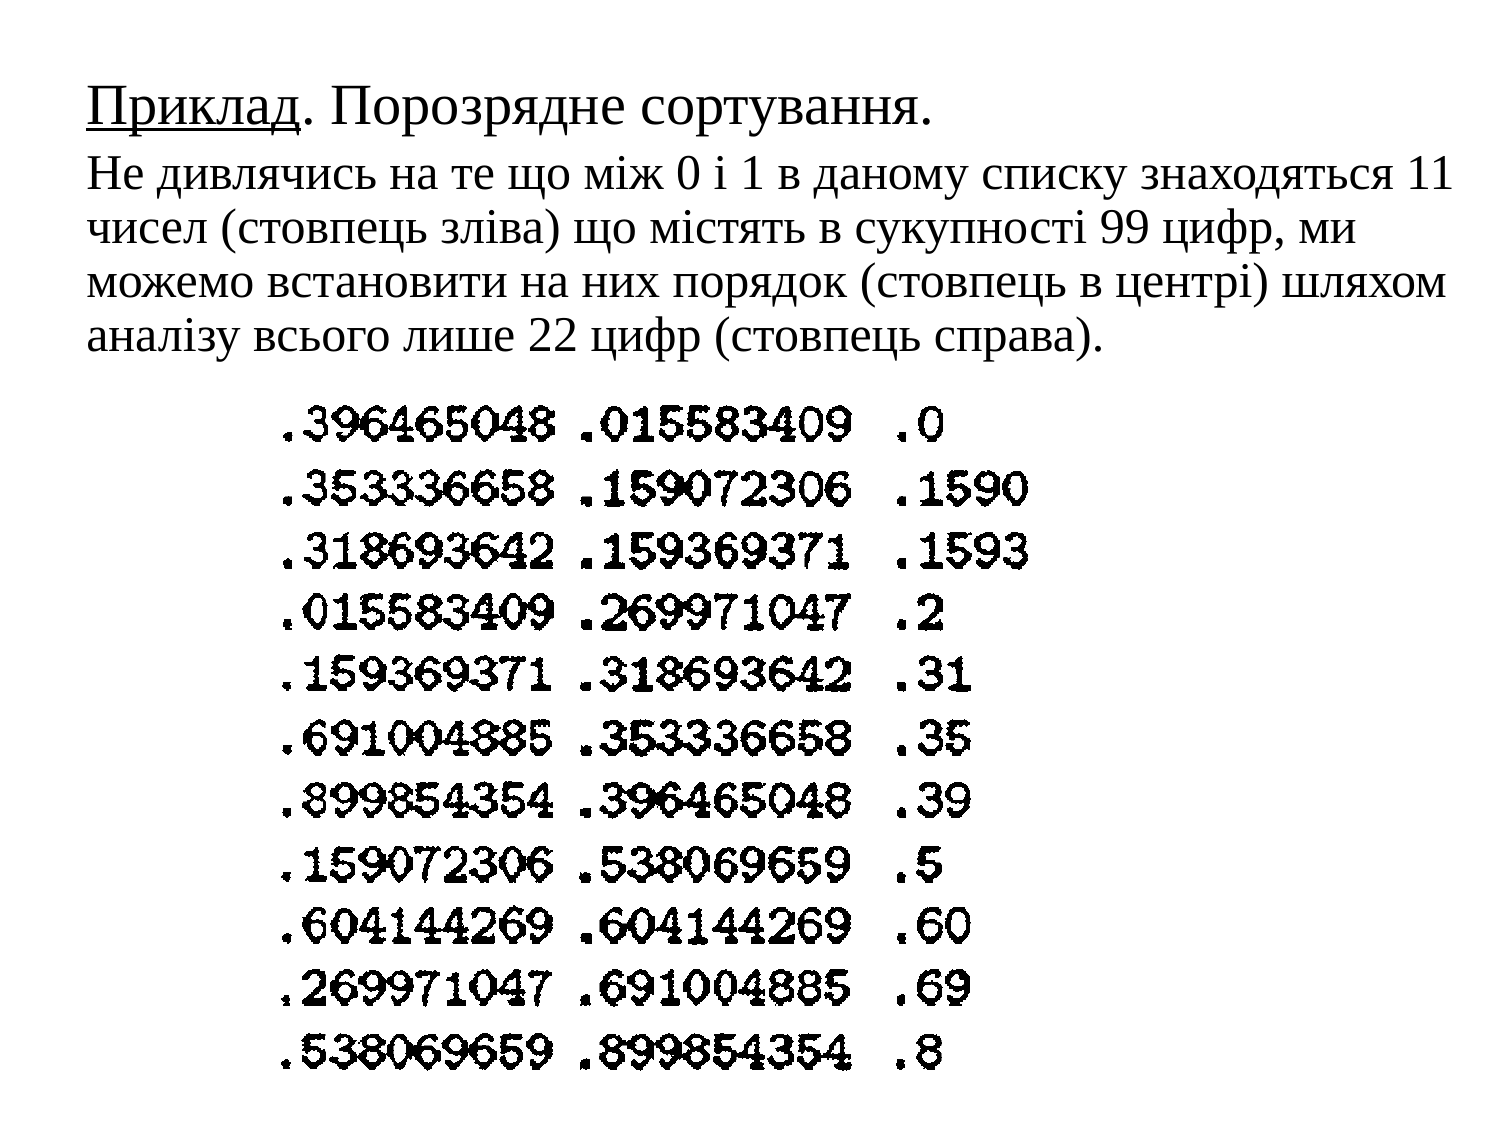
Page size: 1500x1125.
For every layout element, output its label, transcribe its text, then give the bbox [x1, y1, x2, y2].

list Приклад. Порозрядне сортування. Не дивлячись на те що між 0 і 1 в даному списку знаходяться 11 чисел (стовпець зліва) що містять в сукупності 99 цифр, ми можемо встановити на них порядок (стовпець в центрі) шляхом аналізу всього лише 22 цифр (стовпець справа). [0, 58, 1500, 317]
picture [257, 374, 1079, 1097]
